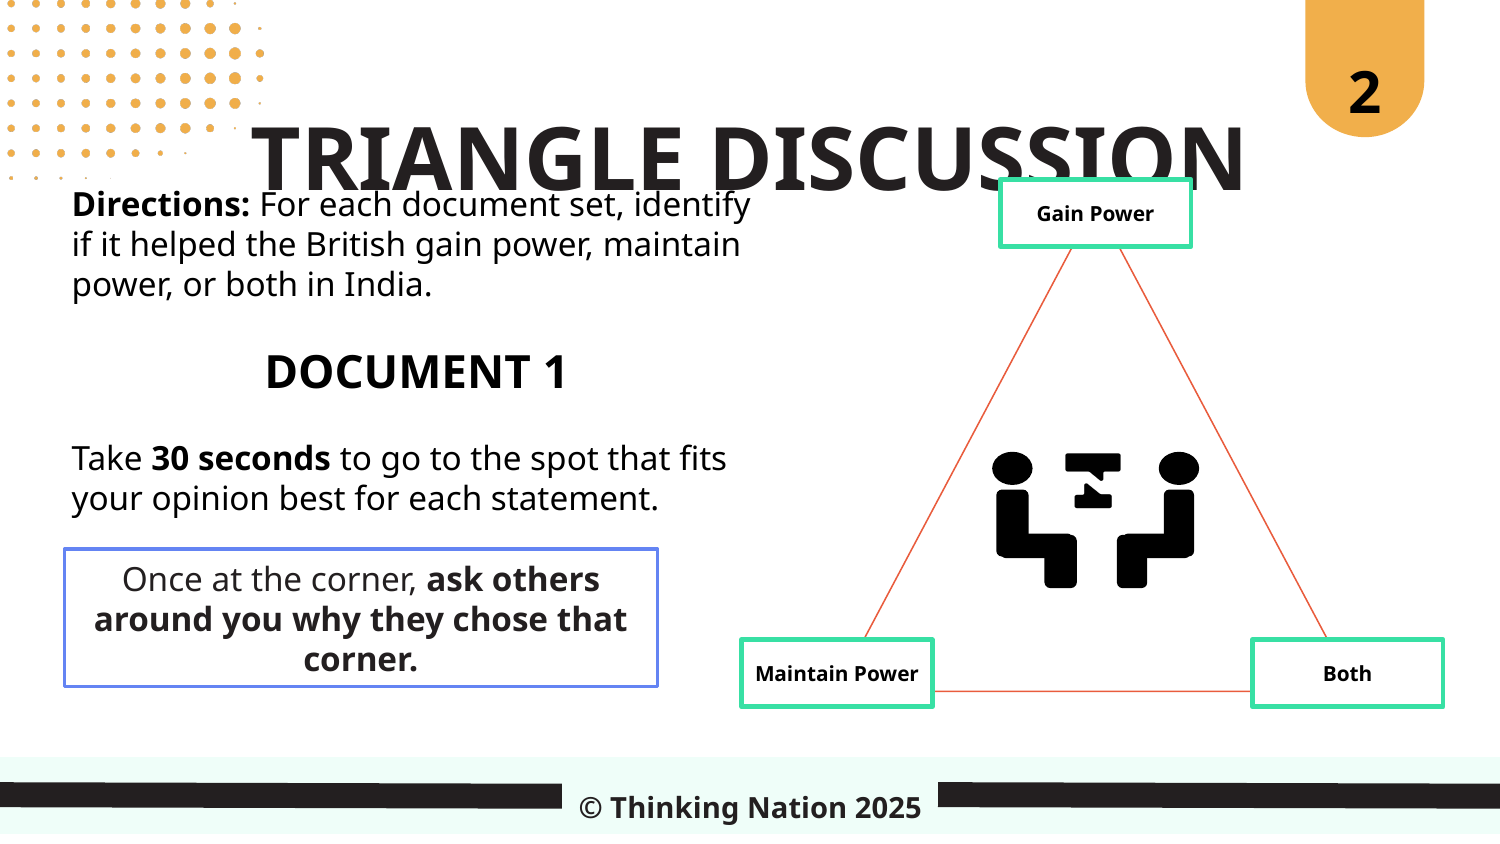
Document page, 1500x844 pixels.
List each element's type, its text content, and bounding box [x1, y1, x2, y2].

text_box Both [1252, 639, 1444, 707]
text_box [0, 756, 1500, 835]
text_box Gain Power [1000, 179, 1191, 247]
text_box Directions: For each document set, identify if it helped the British gain power, maintain power, or both in India. DOCUMENT 1 Take 30 seconds to go to the spot that fits your opinion best for each statement. [64, 175, 770, 588]
text_box TRIANGLE DISCUSSION [209, 61, 1291, 209]
text_box [864, 247, 1328, 692]
text_box Maintain Power [741, 639, 933, 707]
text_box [992, 441, 1199, 588]
text_box [0, 0, 264, 180]
text_box Once at the corner, ask others around you why they chose that corner. [64, 549, 658, 687]
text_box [1300, 0, 1430, 138]
